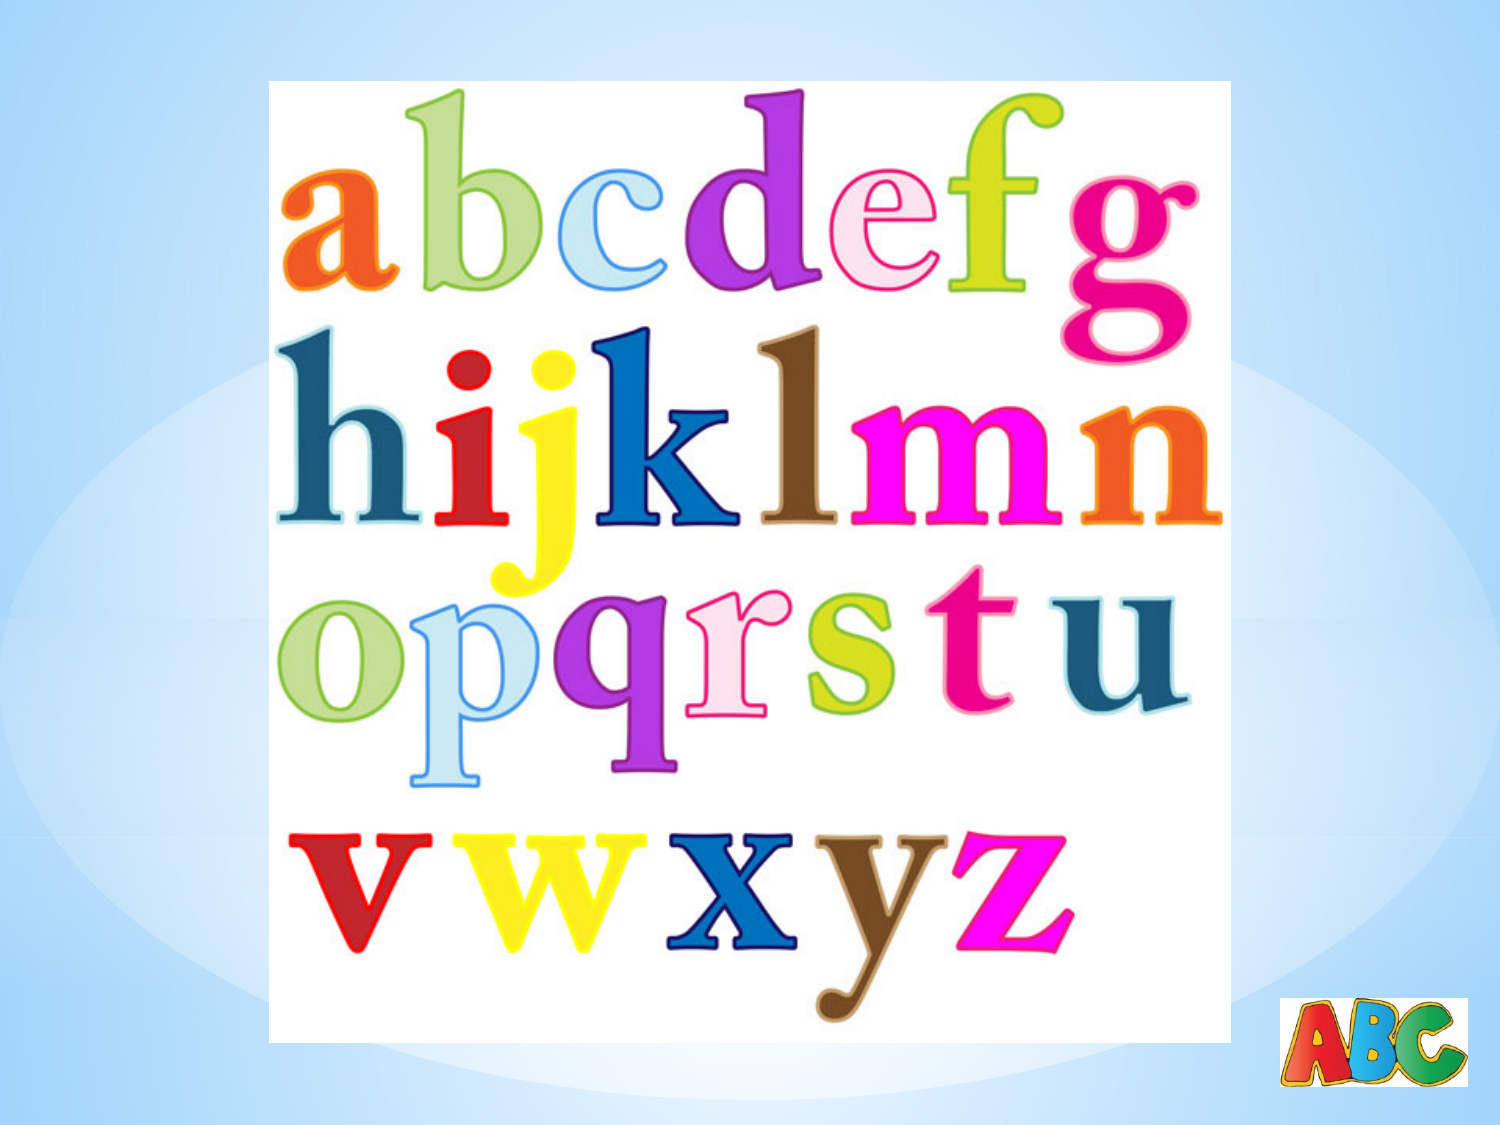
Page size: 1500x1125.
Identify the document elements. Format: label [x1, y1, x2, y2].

picture [269, 81, 1231, 1044]
picture [1279, 998, 1469, 1088]
